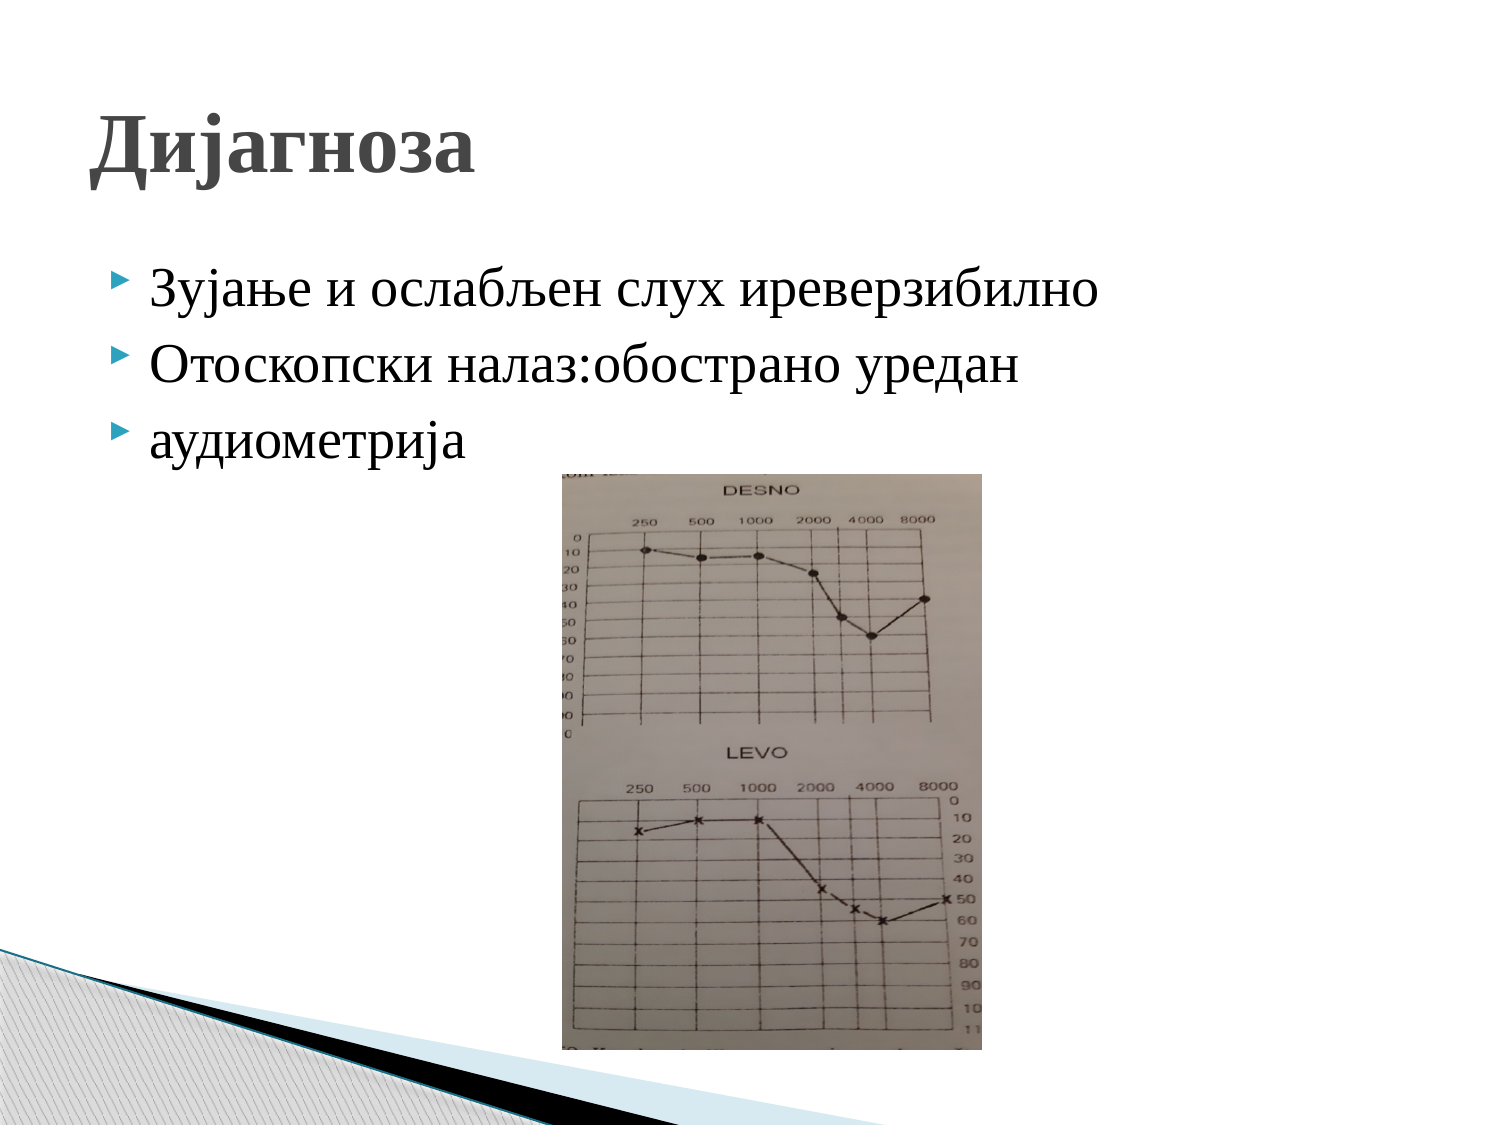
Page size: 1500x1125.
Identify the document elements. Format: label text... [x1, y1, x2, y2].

picture [562, 474, 982, 1051]
title Дијагноза [75, 45, 1425, 233]
list Зујање и ослабљен слух иреверзибилно Отоскопски налаз:обострано уредан аудиометрија [74, 242, 1426, 986]
